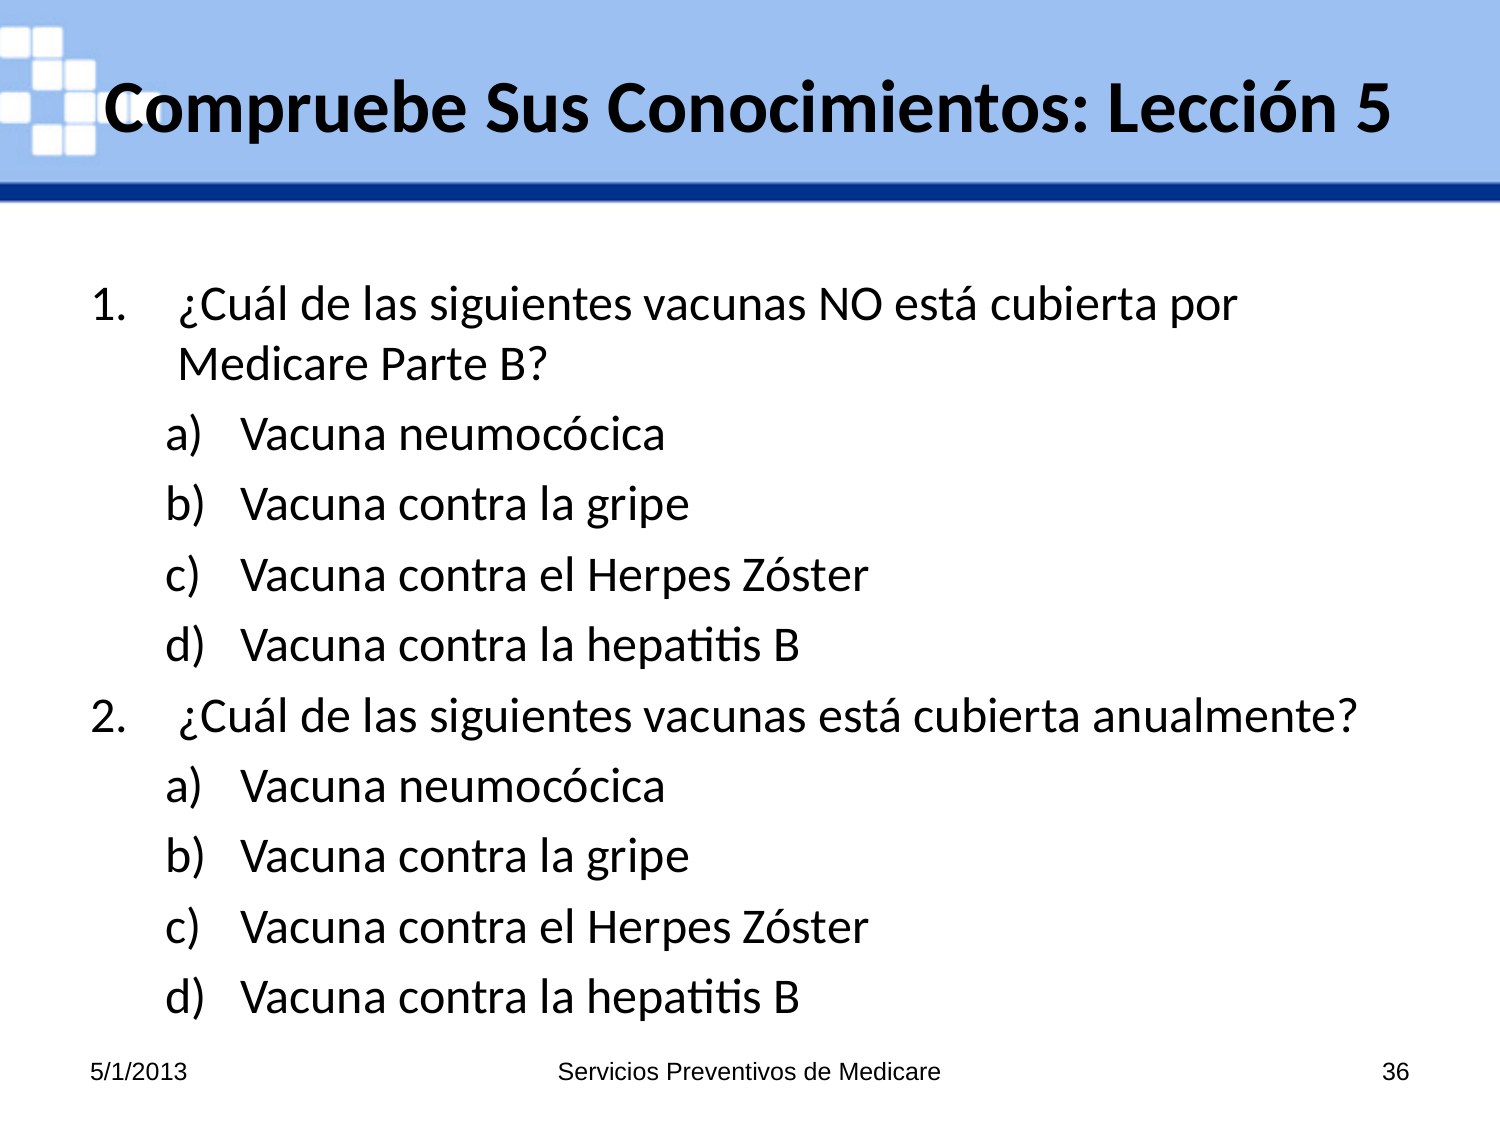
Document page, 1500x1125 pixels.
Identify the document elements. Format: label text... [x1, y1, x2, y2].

list ¿Cuál de las siguientes vacunas NO está cubierta por Medicare Parte B? Vacuna neumocócica Vacuna contra la gripe Vacuna contra el Herpes Zóster Vacuna contra la hepatitis B ¿Cuál de las siguientes vacunas está cubierta anualmente? Vacuna neumocócica Vacuna contra la gripe Vacuna contra el Herpes Zóster Vacuna contra la hepatitis B [75, 262, 1425, 1005]
footer Servicios Preventivos de Medicare [512, 1040, 988, 1100]
slide_number 36 [1074, 1040, 1425, 1100]
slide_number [75, 1040, 425, 1100]
picture [0, 0, 1500, 1125]
title Compruebe Sus Conocimientos: Lección 5 [75, 12, 1425, 193]
